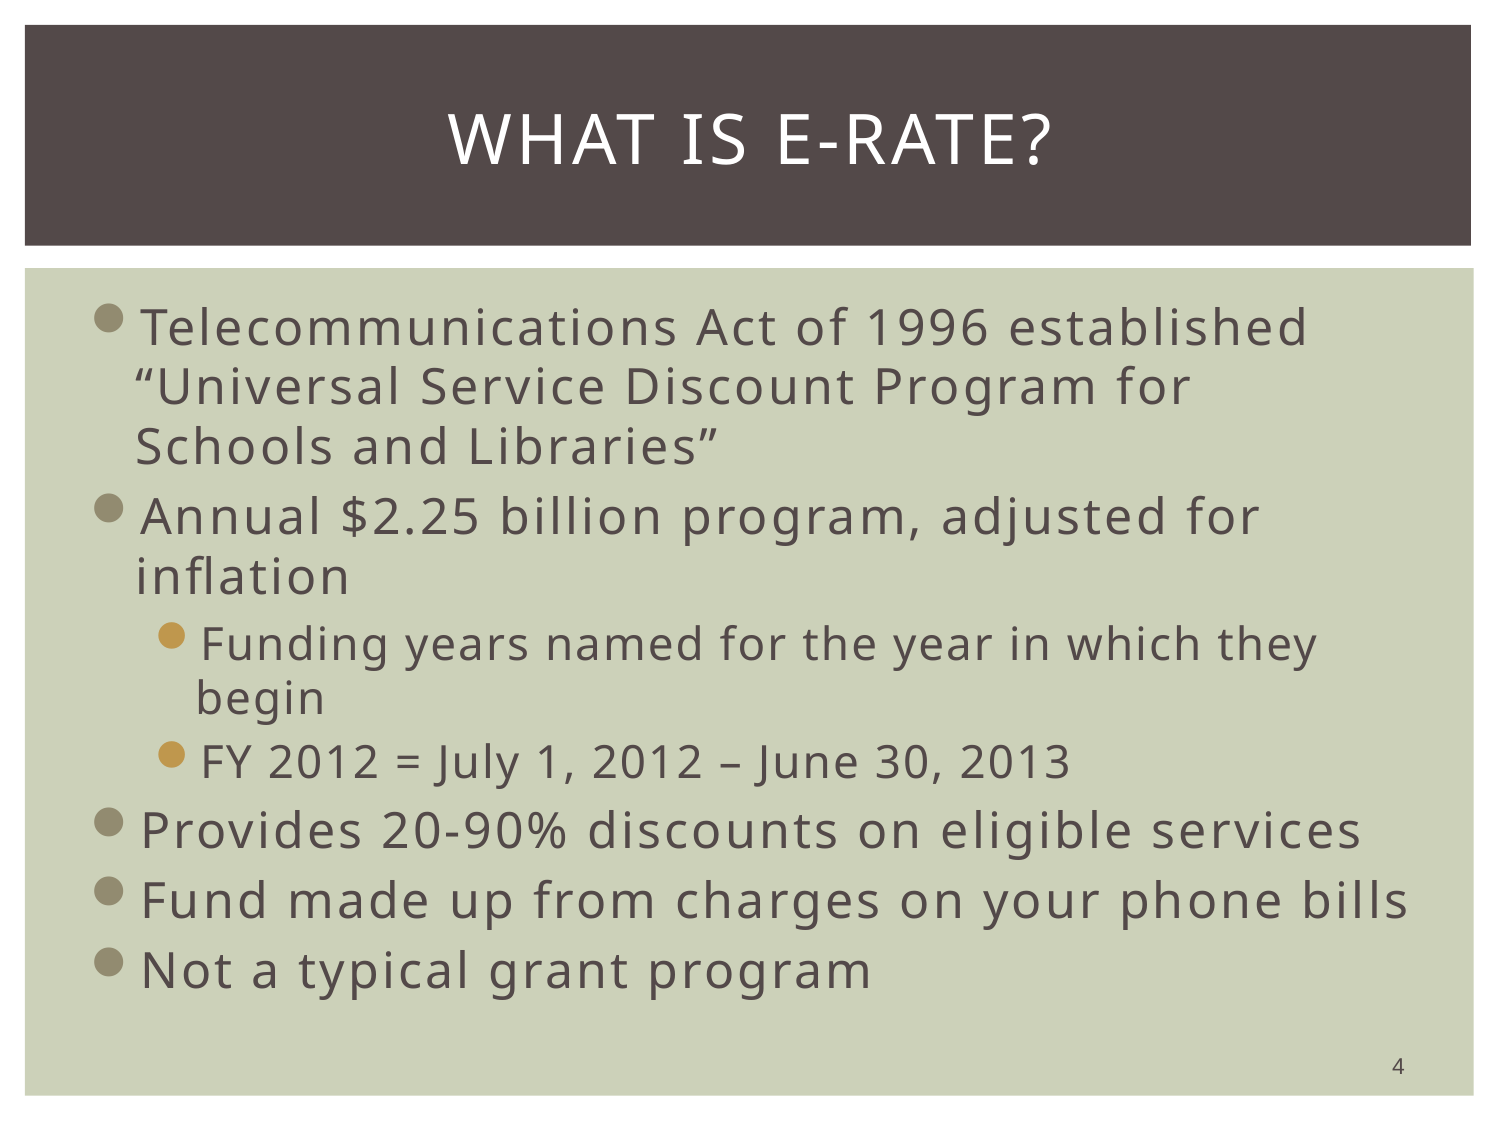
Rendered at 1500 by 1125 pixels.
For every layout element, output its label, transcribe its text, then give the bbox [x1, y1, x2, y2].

list Telecommunications Act of 1996 established “Universal Service Discount Program for Schools and Libraries” Annual $2.25 billion program, adjusted for inflation Funding years named for the year in which they begin FY 2012 = July 1, 2012 – June 30, 2013 Provides 20-90% discounts on eligible services Fund made up from charges on your phone bills Not a typical grant program [75, 287, 1425, 1008]
title What is E-rate? [75, 87, 1425, 187]
slide_number 4 [1349, 1041, 1448, 1089]
